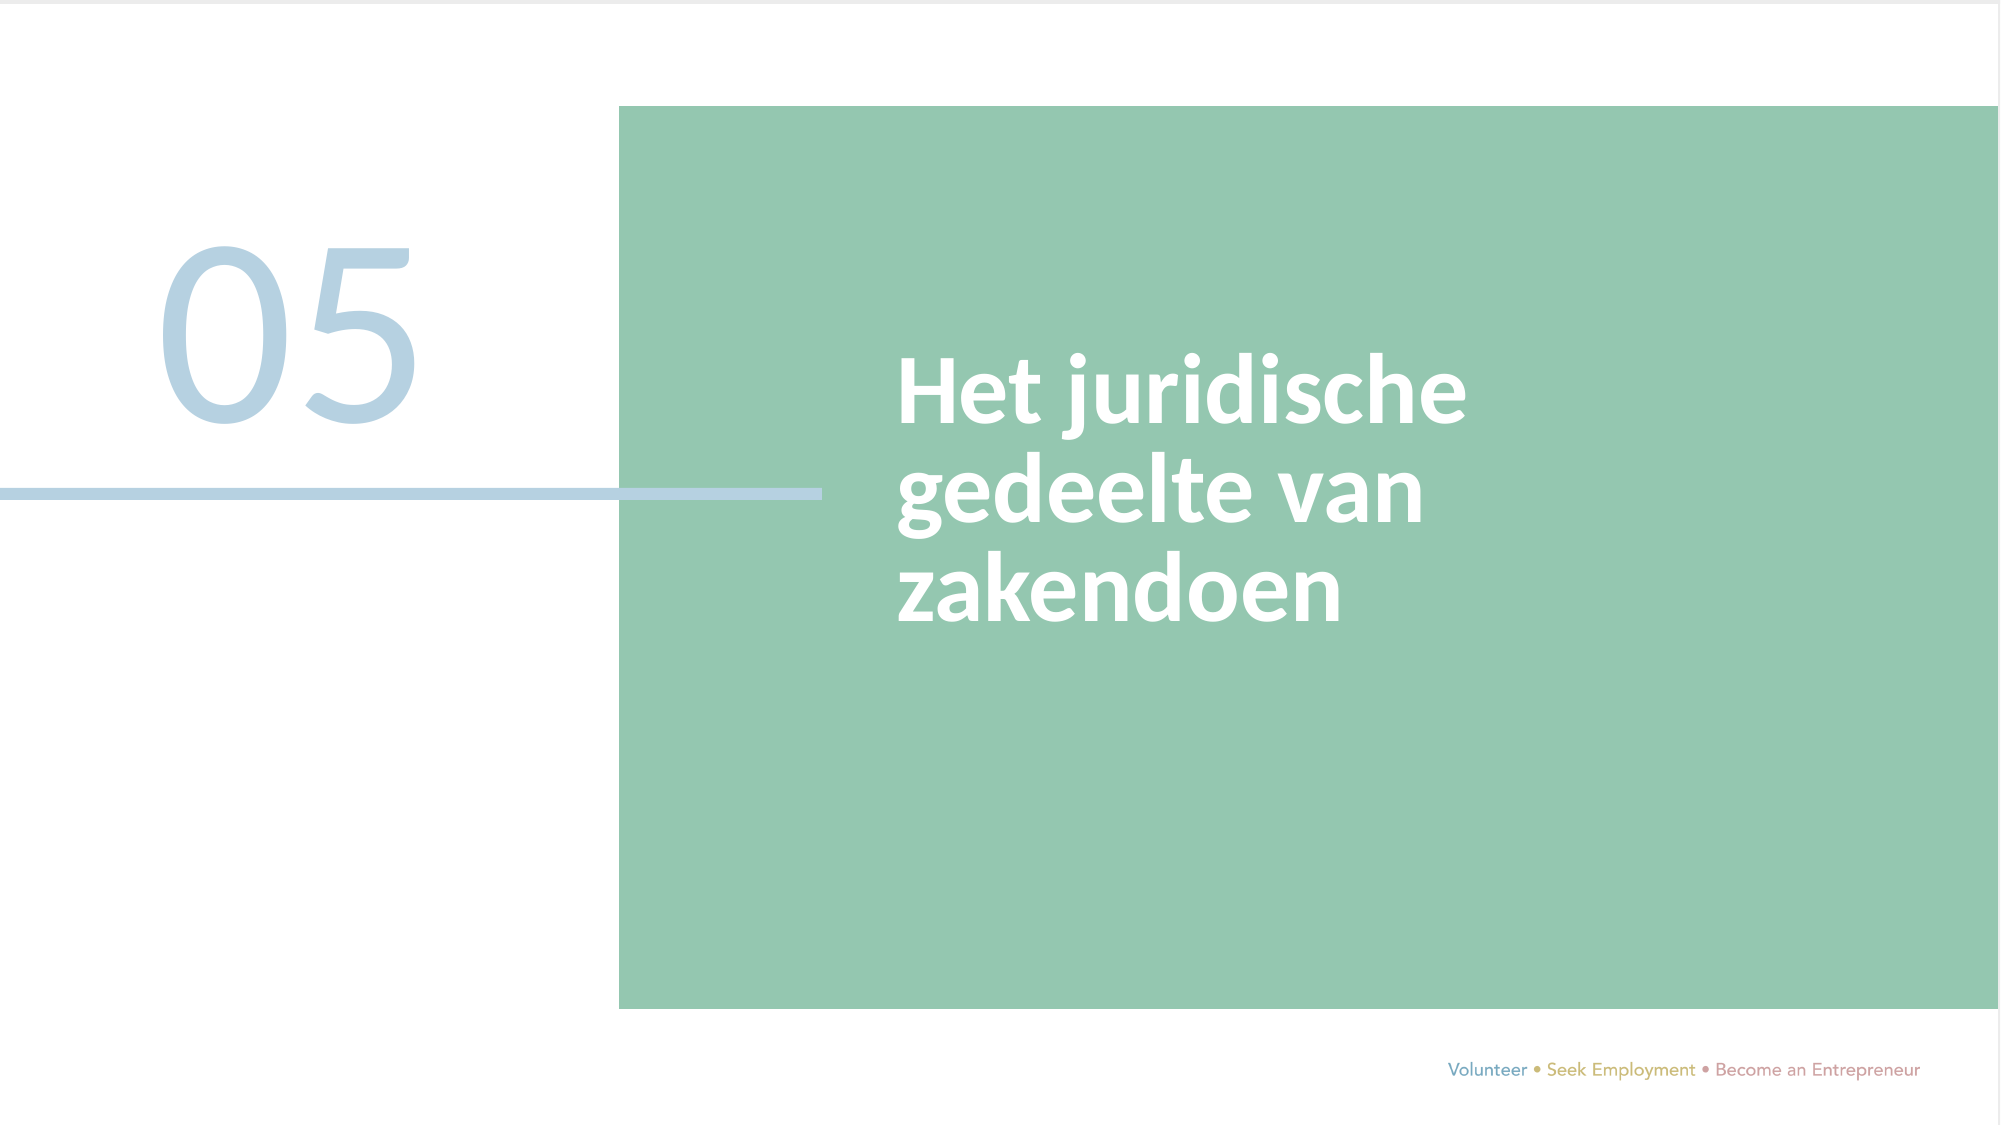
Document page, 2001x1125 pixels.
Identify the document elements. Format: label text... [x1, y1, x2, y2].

list 05 [141, 180, 481, 277]
list Het juridische gedeelte van zakendoen [880, 336, 1797, 881]
picture [1418, 1046, 1971, 1103]
